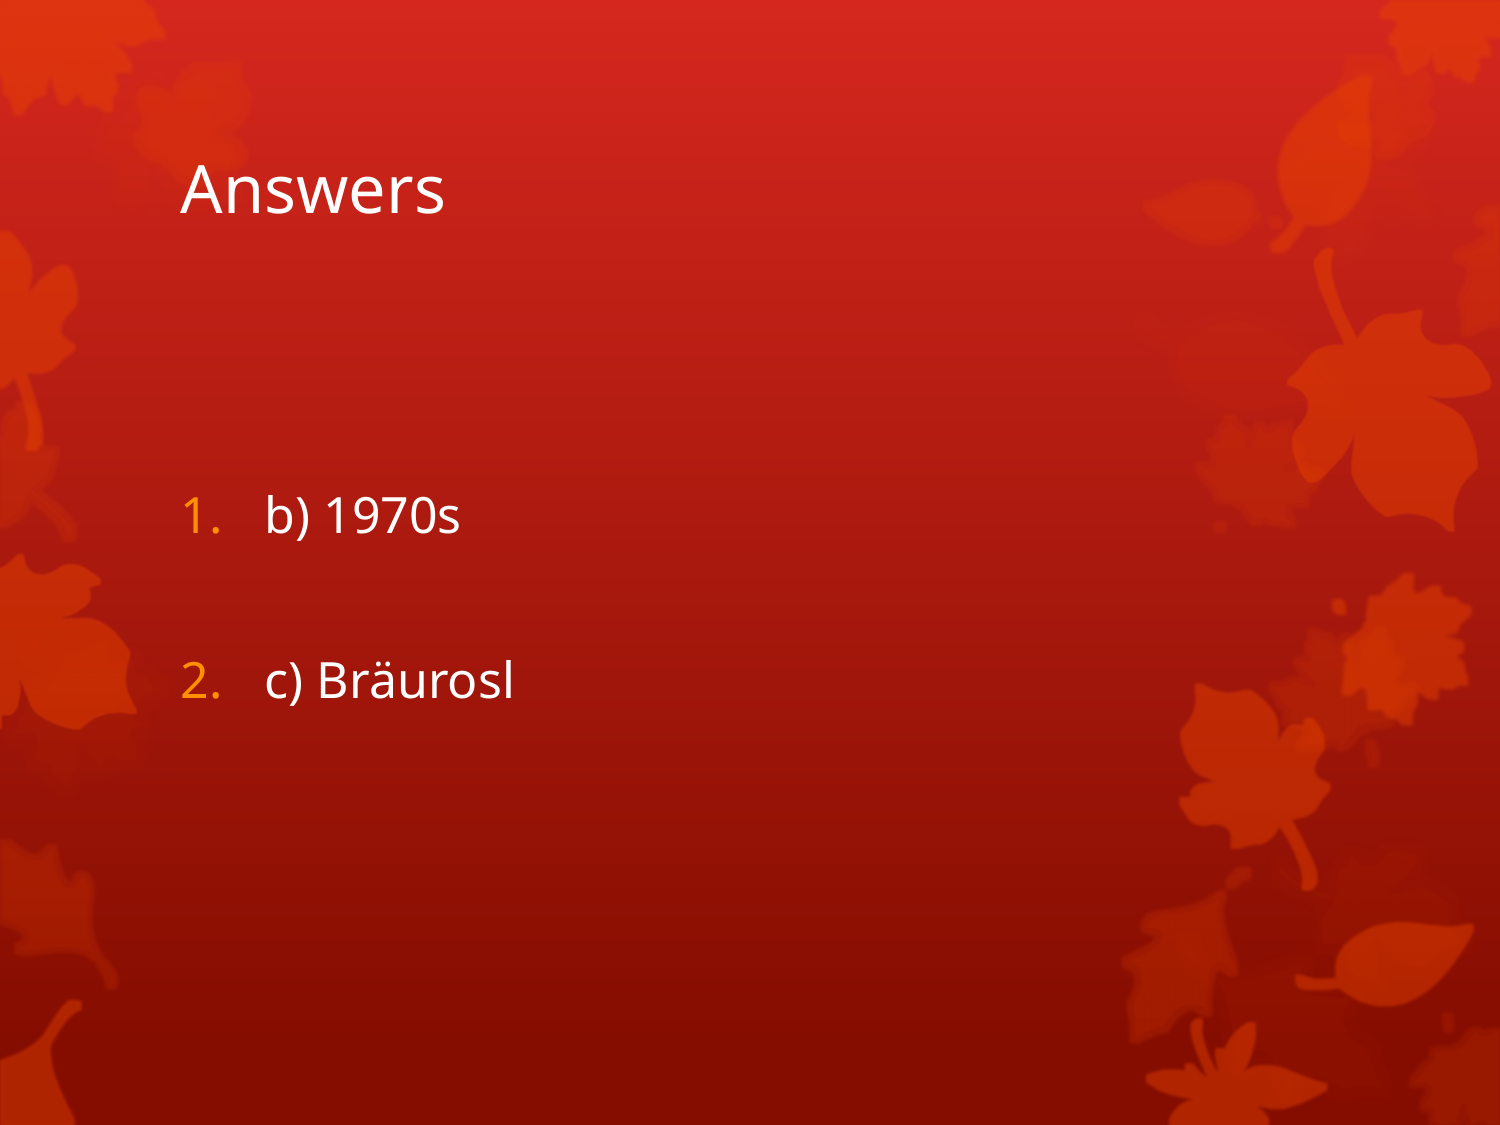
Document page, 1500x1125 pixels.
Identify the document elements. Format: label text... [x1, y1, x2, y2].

list b) 1970s c) Bräurosl [165, 296, 1335, 962]
title Answers [165, 110, 1335, 263]
